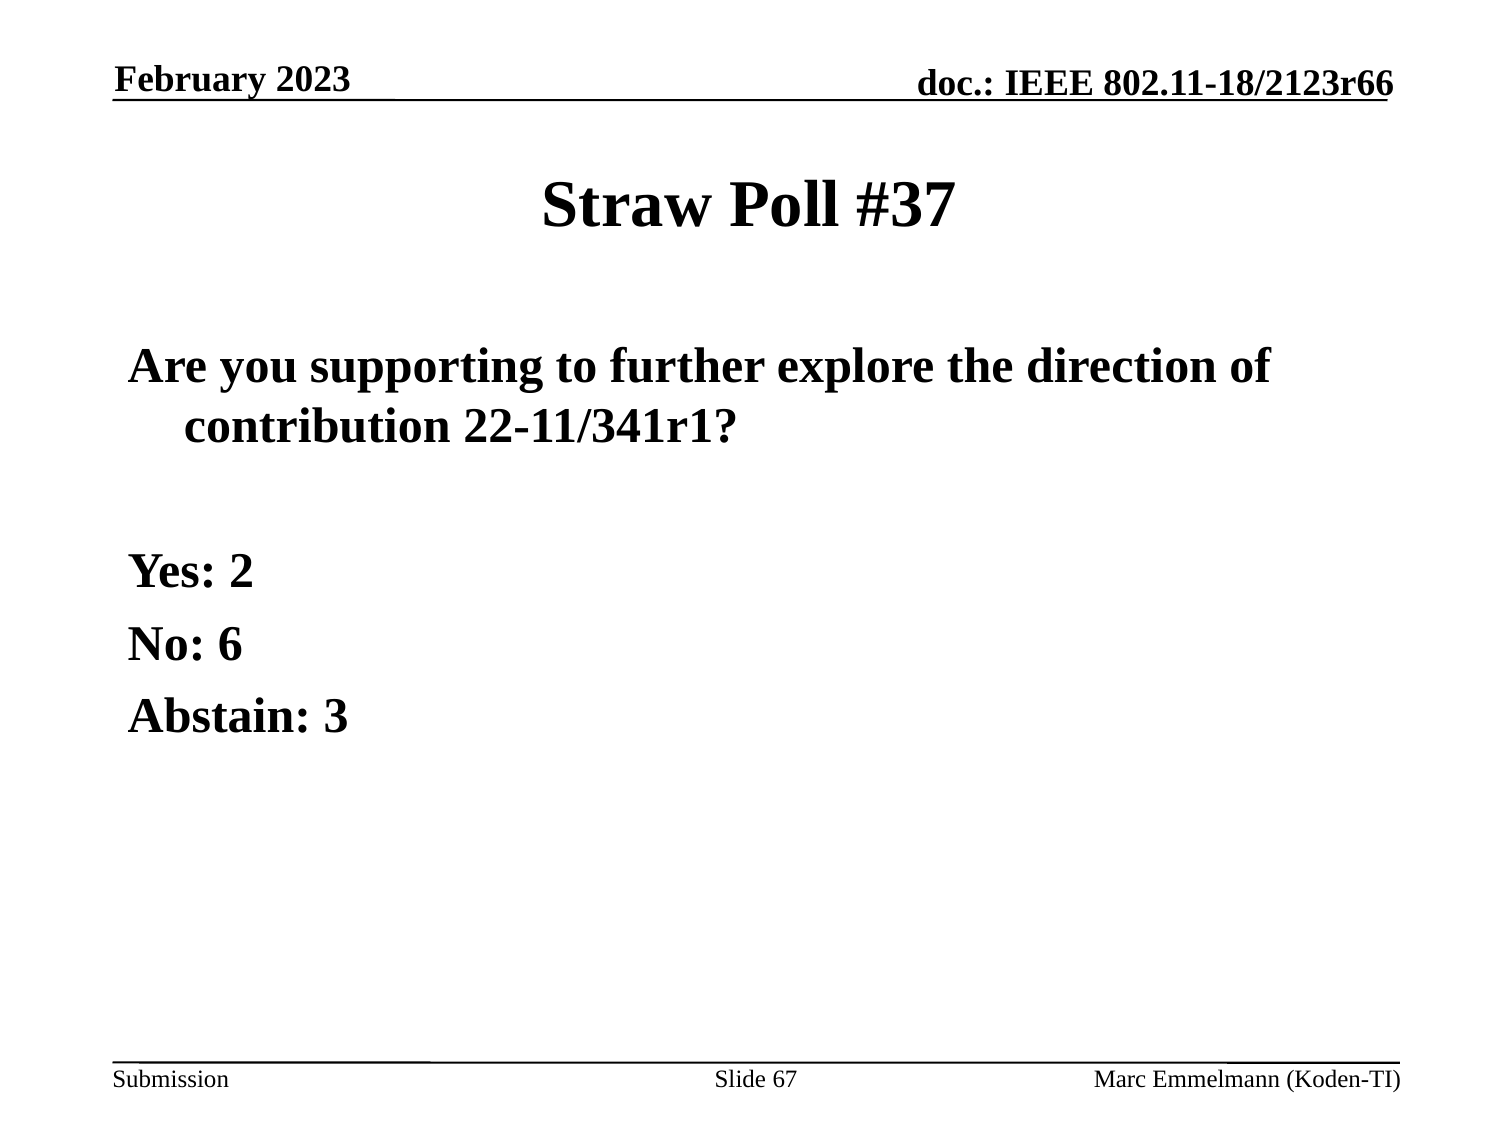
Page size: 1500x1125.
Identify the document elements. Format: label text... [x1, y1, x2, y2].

footer Marc Emmelmann (Koden-TI) [878, 1061, 1402, 1093]
slide_number Slide 67 [712, 1061, 800, 1123]
title Straw Poll #37 [112, 112, 1388, 288]
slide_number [114, 54, 423, 100]
list Are you supporting to further explore the direction of contribution 22-11/341r1? Yes: 2 No: 6 Abstain: 3 [112, 324, 1388, 1000]
